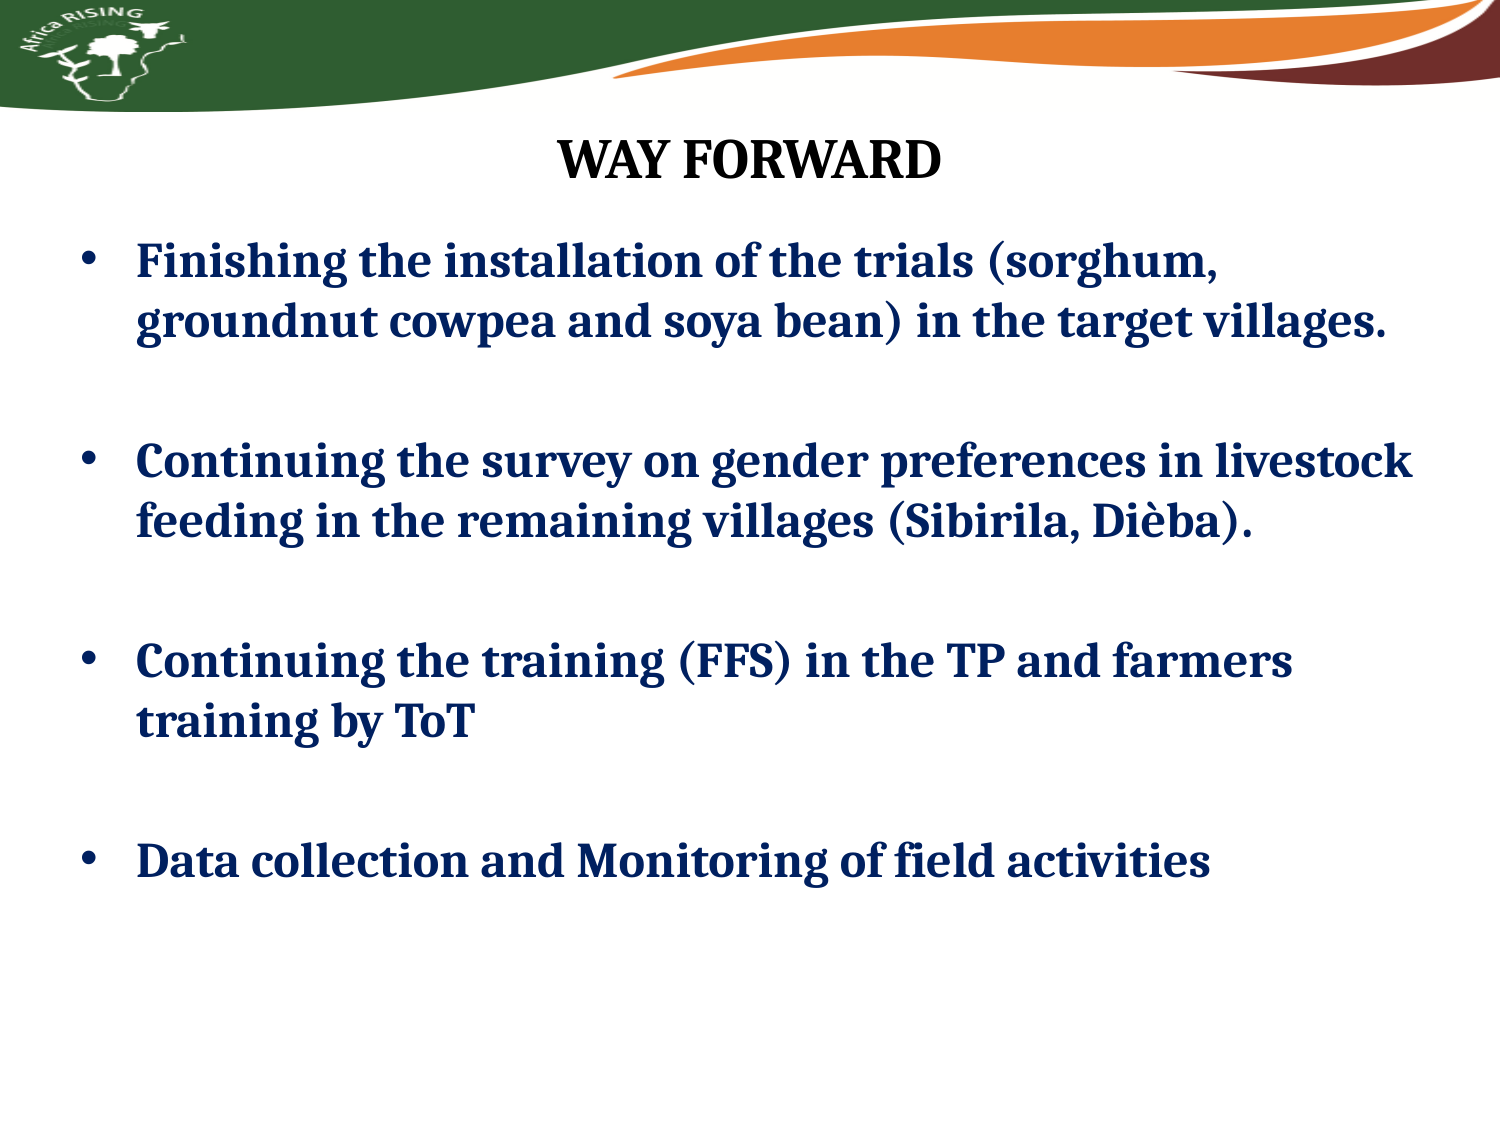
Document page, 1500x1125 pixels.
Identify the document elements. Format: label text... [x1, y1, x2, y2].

list Finishing the installation of the trials (sorghum, groundnut cowpea and soya bean) in the target villages. Continuing the survey on gender preferences in livestock feeding in the remaining villages (Sibirila, Dièba). Continuing the training (FFS) in the TP and farmers training by ToT Data collection and Monitoring of field activities [64, 219, 1461, 963]
title WAY FORWARD [75, 122, 1425, 198]
picture [0, 0, 1500, 114]
